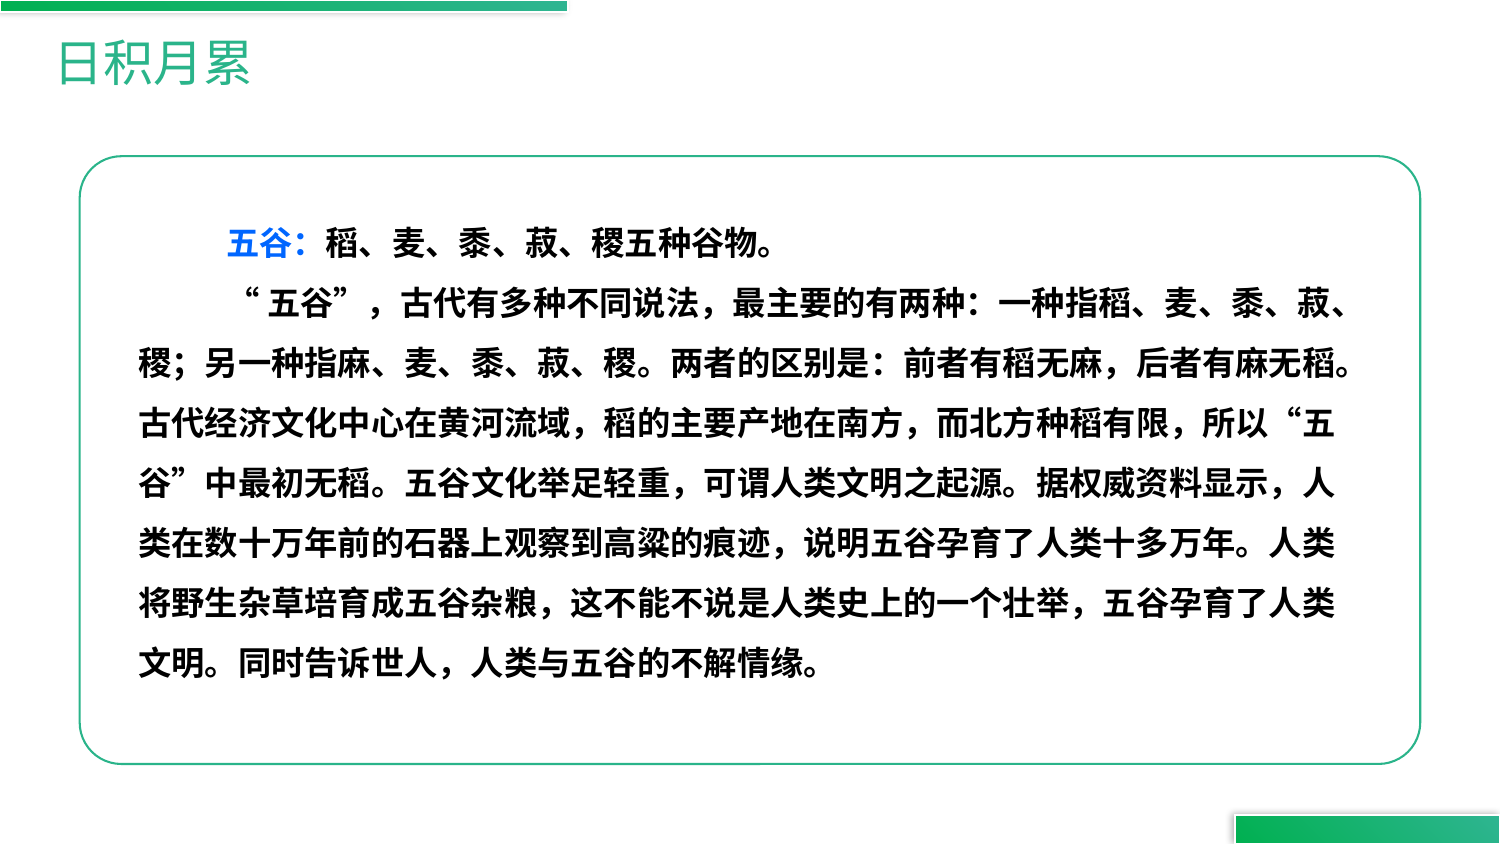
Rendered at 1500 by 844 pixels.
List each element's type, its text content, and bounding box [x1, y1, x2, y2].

text_box 五谷：稻、麦、黍、菽、稷五种谷物。 “五谷”，古代有多种不同说法，最主要的有两种：一种指稻、麦、黍、菽、稷；另一种指麻、麦、黍、菽、稷。两者的区别是：前者有稻无麻，后者有麻无稻。古代经济文化中心在黄河流域，稻的主要产地在南方，而北方种稻有限，所以“五谷”中最初无稻。五谷文化举足轻重，可谓人类文明之起源。据权威资料显示，人类在数十万年前的石器上观察到高粱的痕迹，说明五谷孕育了人类十多万年。人类将野生杂草培育成五谷杂粮，这不能不说是人类史上的一个壮举，五谷孕育了人类文明。同时告诉世人，人类与五谷的不解情缘。 [127, 196, 1373, 688]
list 日积月累 [41, 32, 471, 94]
